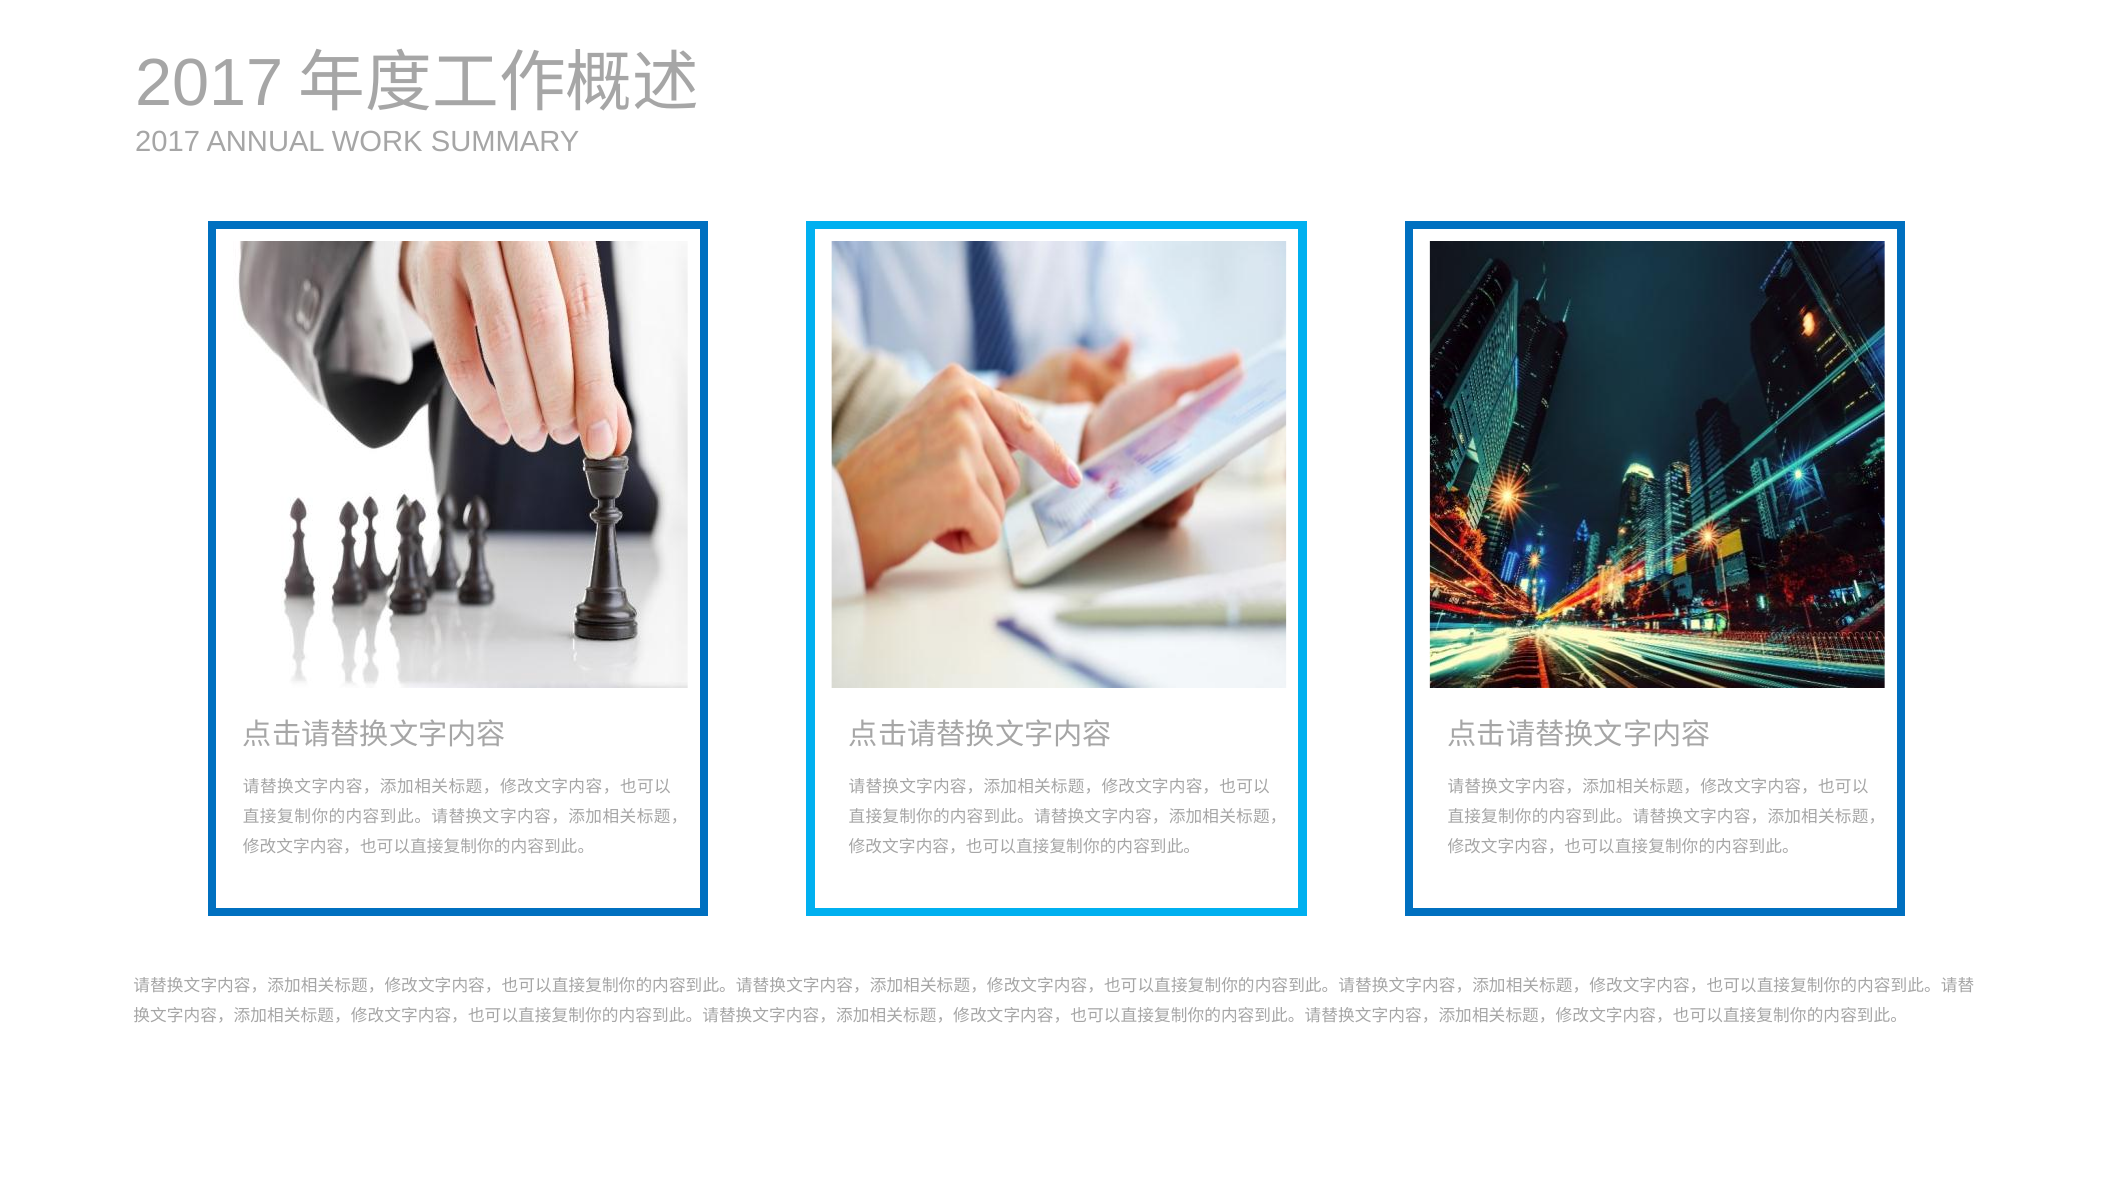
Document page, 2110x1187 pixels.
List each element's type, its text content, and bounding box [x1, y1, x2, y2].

text_box 请替换文字内容，添加相关标题，修改文字内容，也可以直接复制你的内容到此。请替换文字内容，添加相关标题，修改文字内容，也可以直接复制你的内容到此。请替换文字内容，添加相关标题，修改文字内容，也可以直接复制你的内容到此。请替换文字内容，添加相关标题，修改文字内容，也可以直接复制你的内容到此。请替换文字内容，添加相关标题，修改文字内容，也可以直接复制你的内容到此。请替换文字内容，添加相关标题，修改文字内容，也可以直接复制你的内容到此。 [133, 964, 1976, 1025]
text_box 2017年度工作概述 [135, 38, 783, 119]
text_box [211, 224, 705, 913]
text_box 2017 ANNUAL WORK SUMMARY [135, 122, 596, 158]
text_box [848, 715, 1271, 858]
text_box [809, 224, 1304, 913]
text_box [1447, 715, 1870, 858]
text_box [242, 715, 672, 858]
text_box [1408, 224, 1902, 913]
